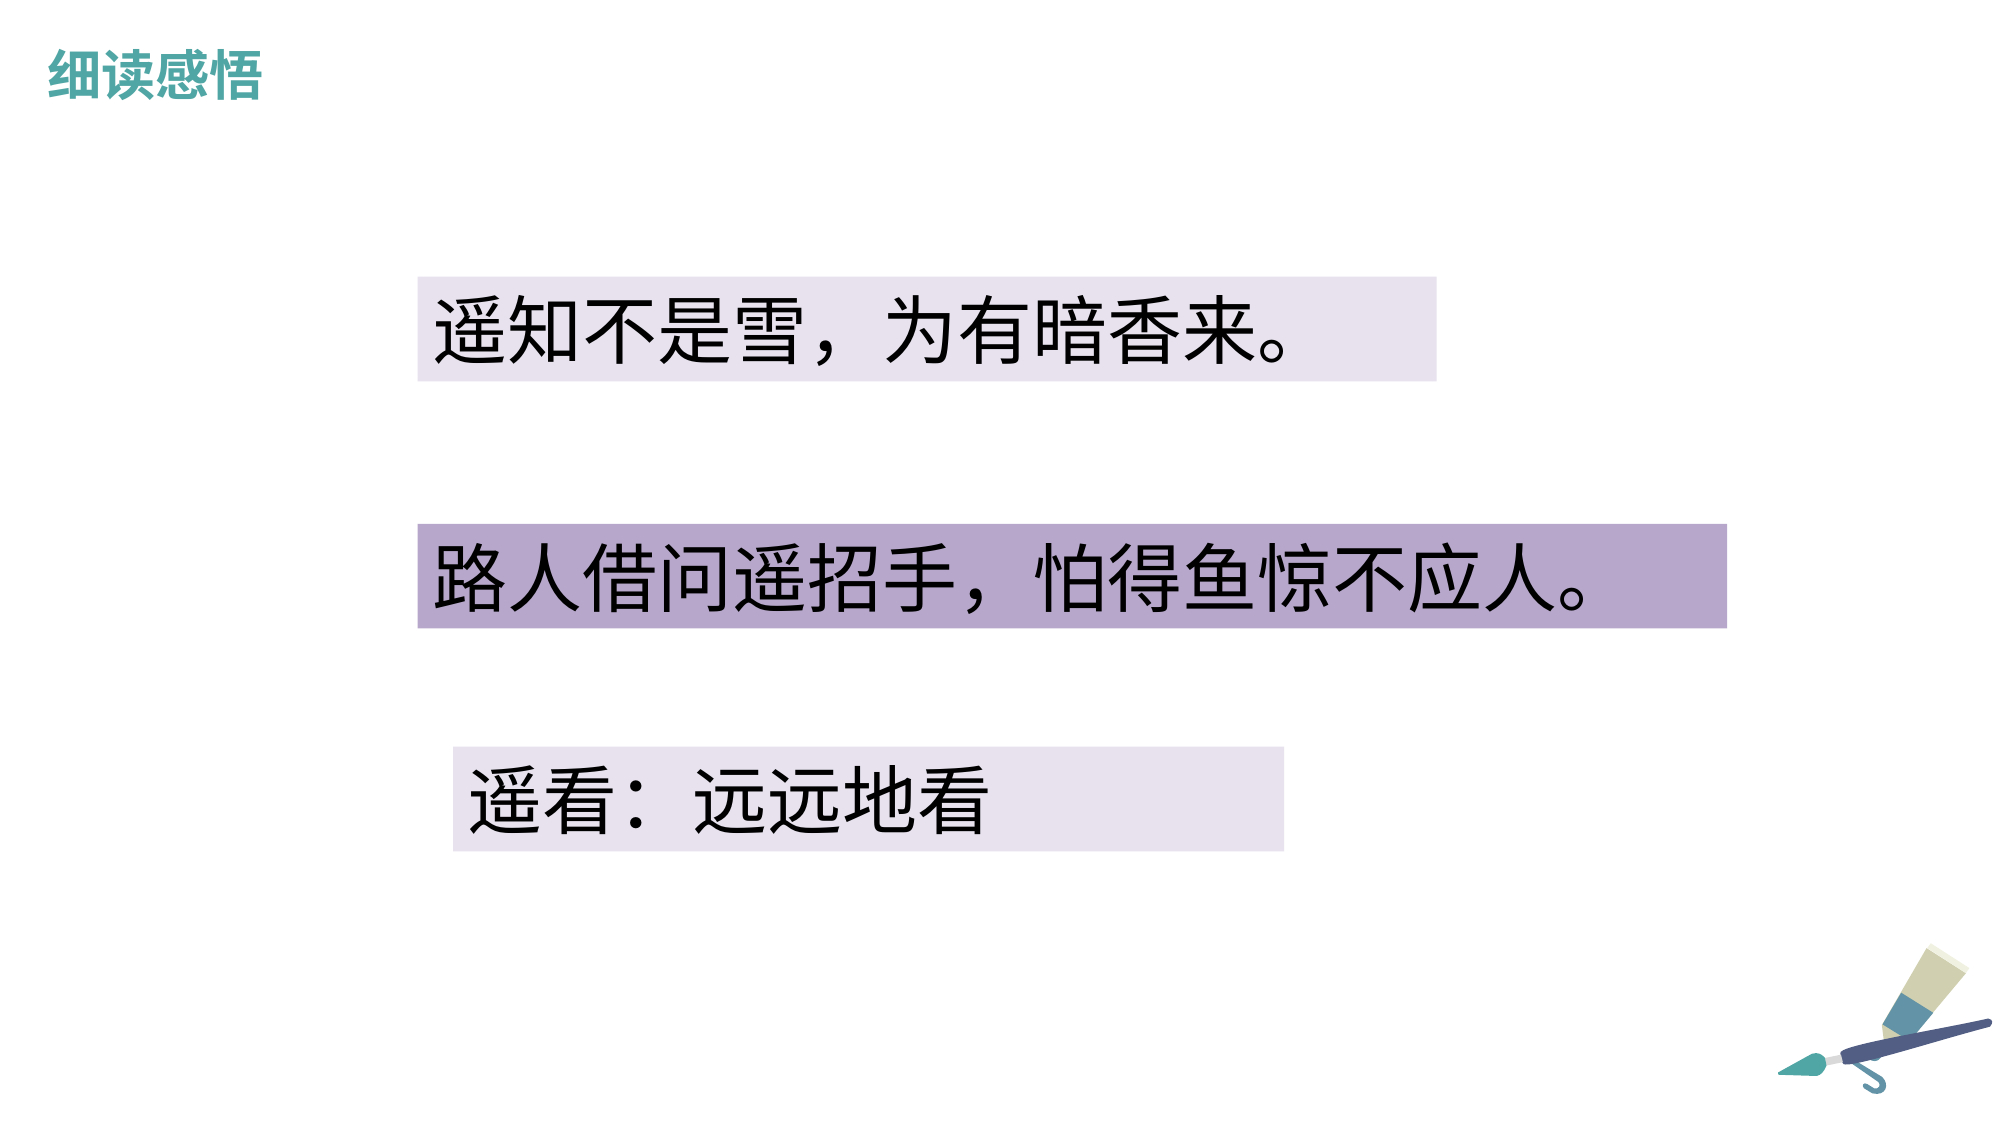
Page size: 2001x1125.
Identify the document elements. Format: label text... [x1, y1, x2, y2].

text_box 遥看：远远地看 [453, 746, 1285, 852]
text_box 路人借问遥招手，怕得鱼惊不应人。 [417, 523, 1728, 629]
text_box 遥知不是雪，为有暗香来。 [417, 276, 1437, 382]
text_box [1811, 945, 1974, 1125]
text_box 细读感悟 [32, 33, 347, 114]
